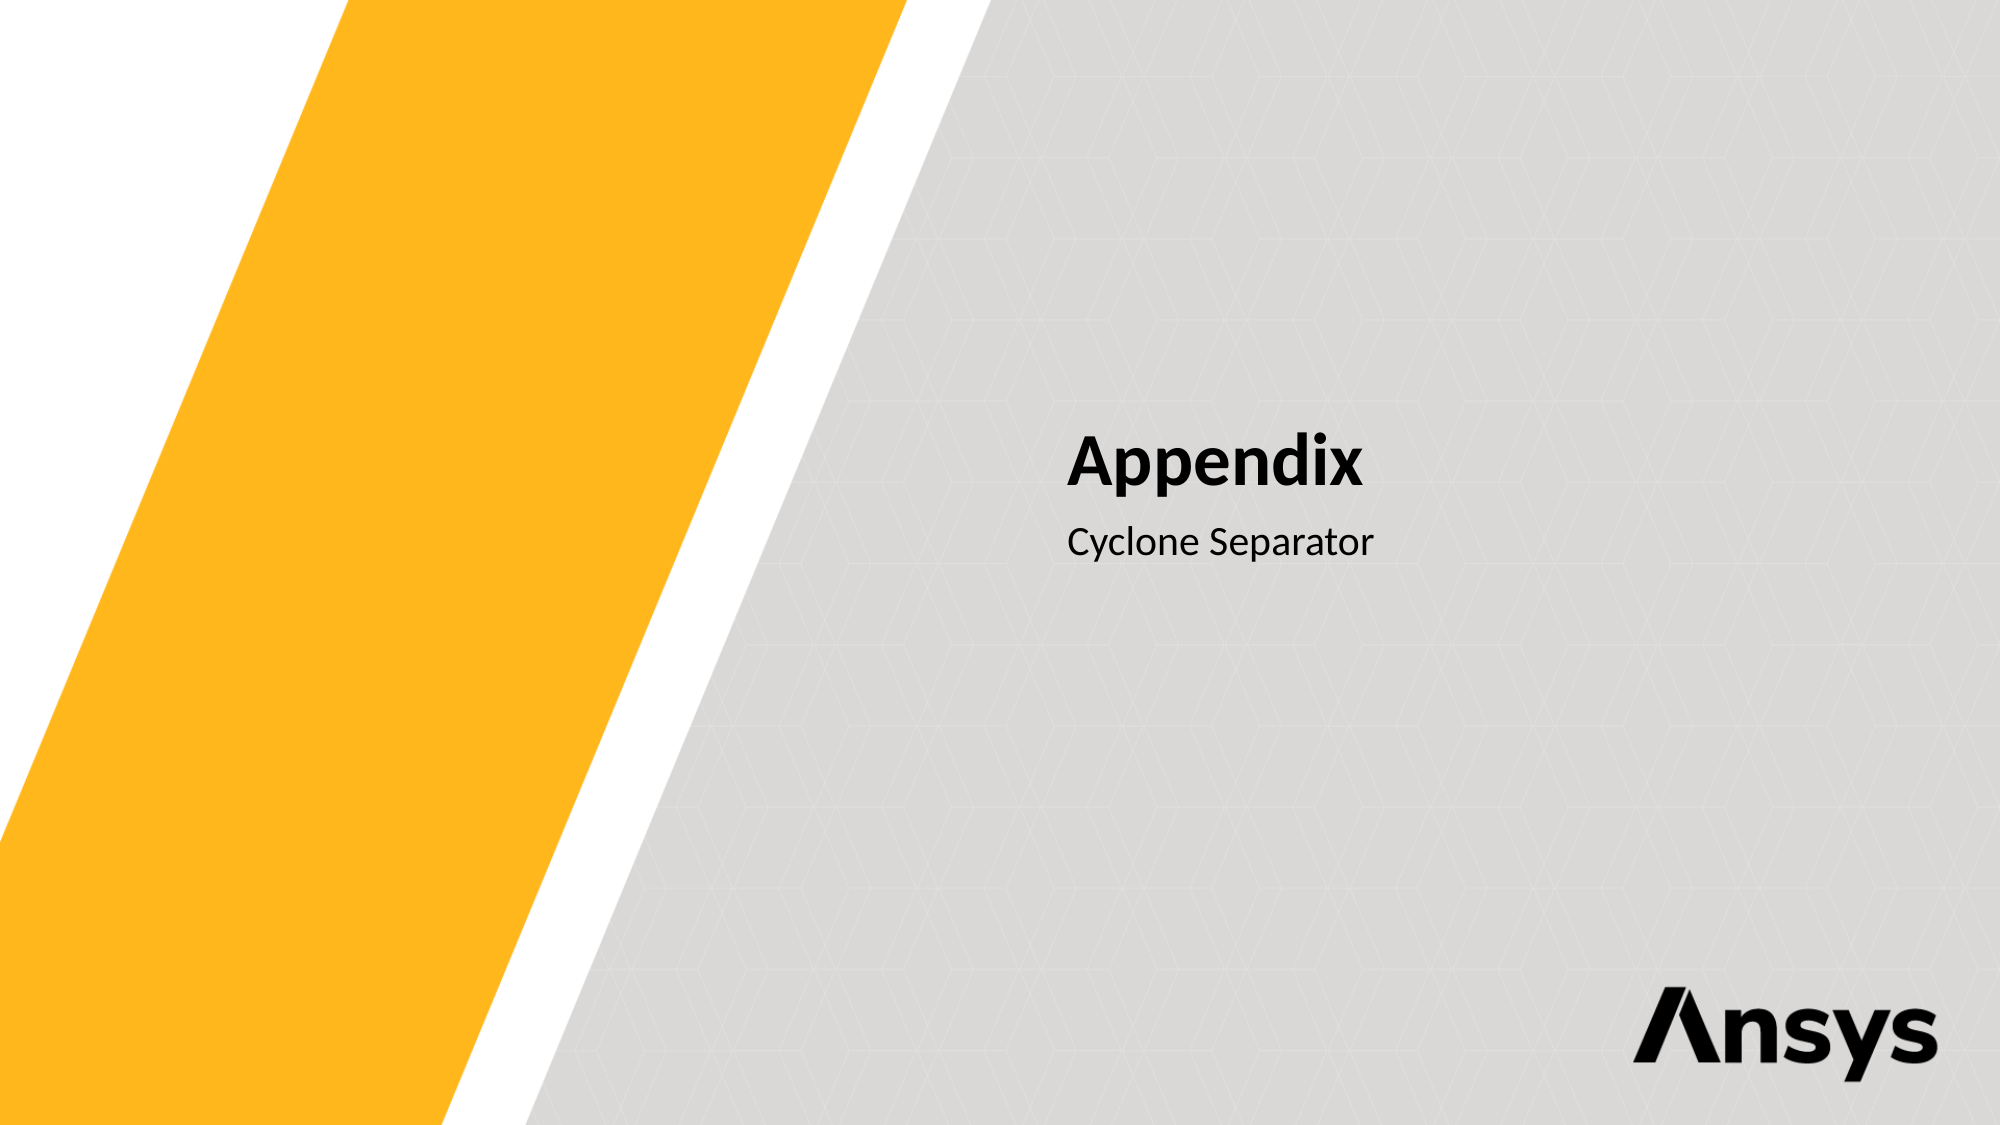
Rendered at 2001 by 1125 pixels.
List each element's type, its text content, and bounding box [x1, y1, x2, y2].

list Appendix [1052, 413, 1938, 512]
list Cyclone Separator [1052, 512, 1938, 652]
picture [0, 0, 2000, 1125]
